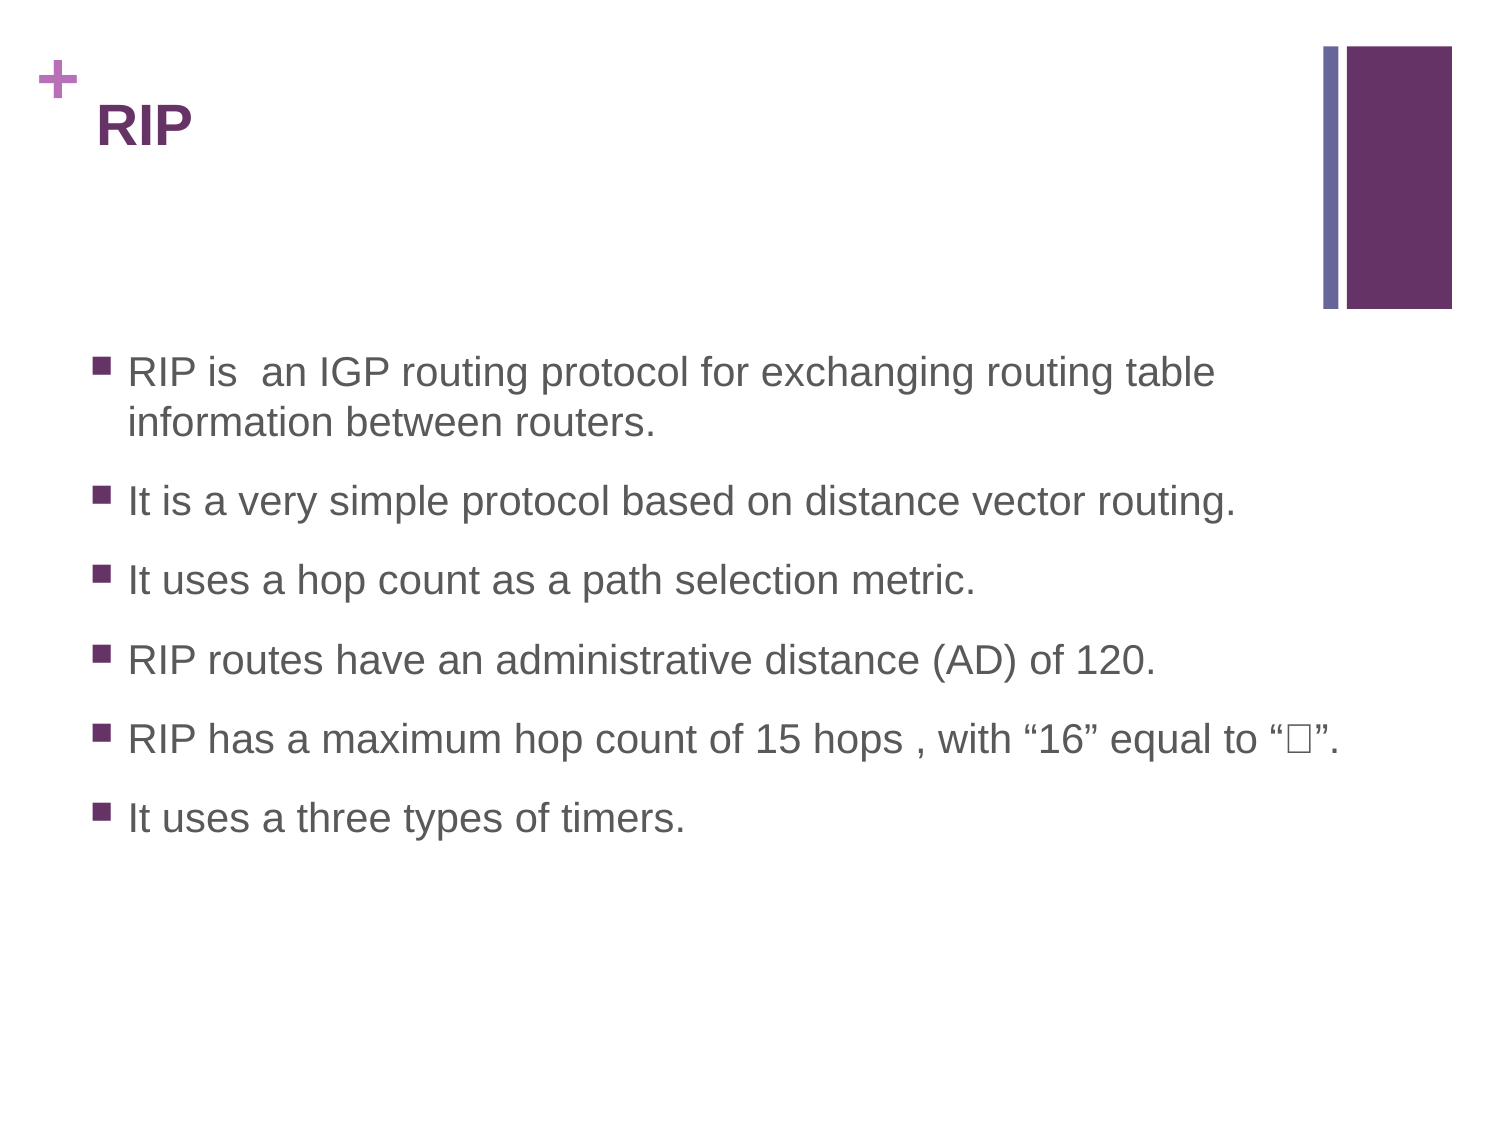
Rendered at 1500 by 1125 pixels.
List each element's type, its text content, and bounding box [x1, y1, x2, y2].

list RIP is an IGP routing protocol for exchanging routing table information between routers. It is a very simple protocol based on distance vector routing. It uses a hop count as a path selection metric. RIP routes have an administrative distance (AD) of 120. RIP has a maximum hop count of 15 hops , with “16” equal to “”. It uses a three types of timers. [75, 337, 1363, 1005]
title RIP [81, 79, 1322, 263]
